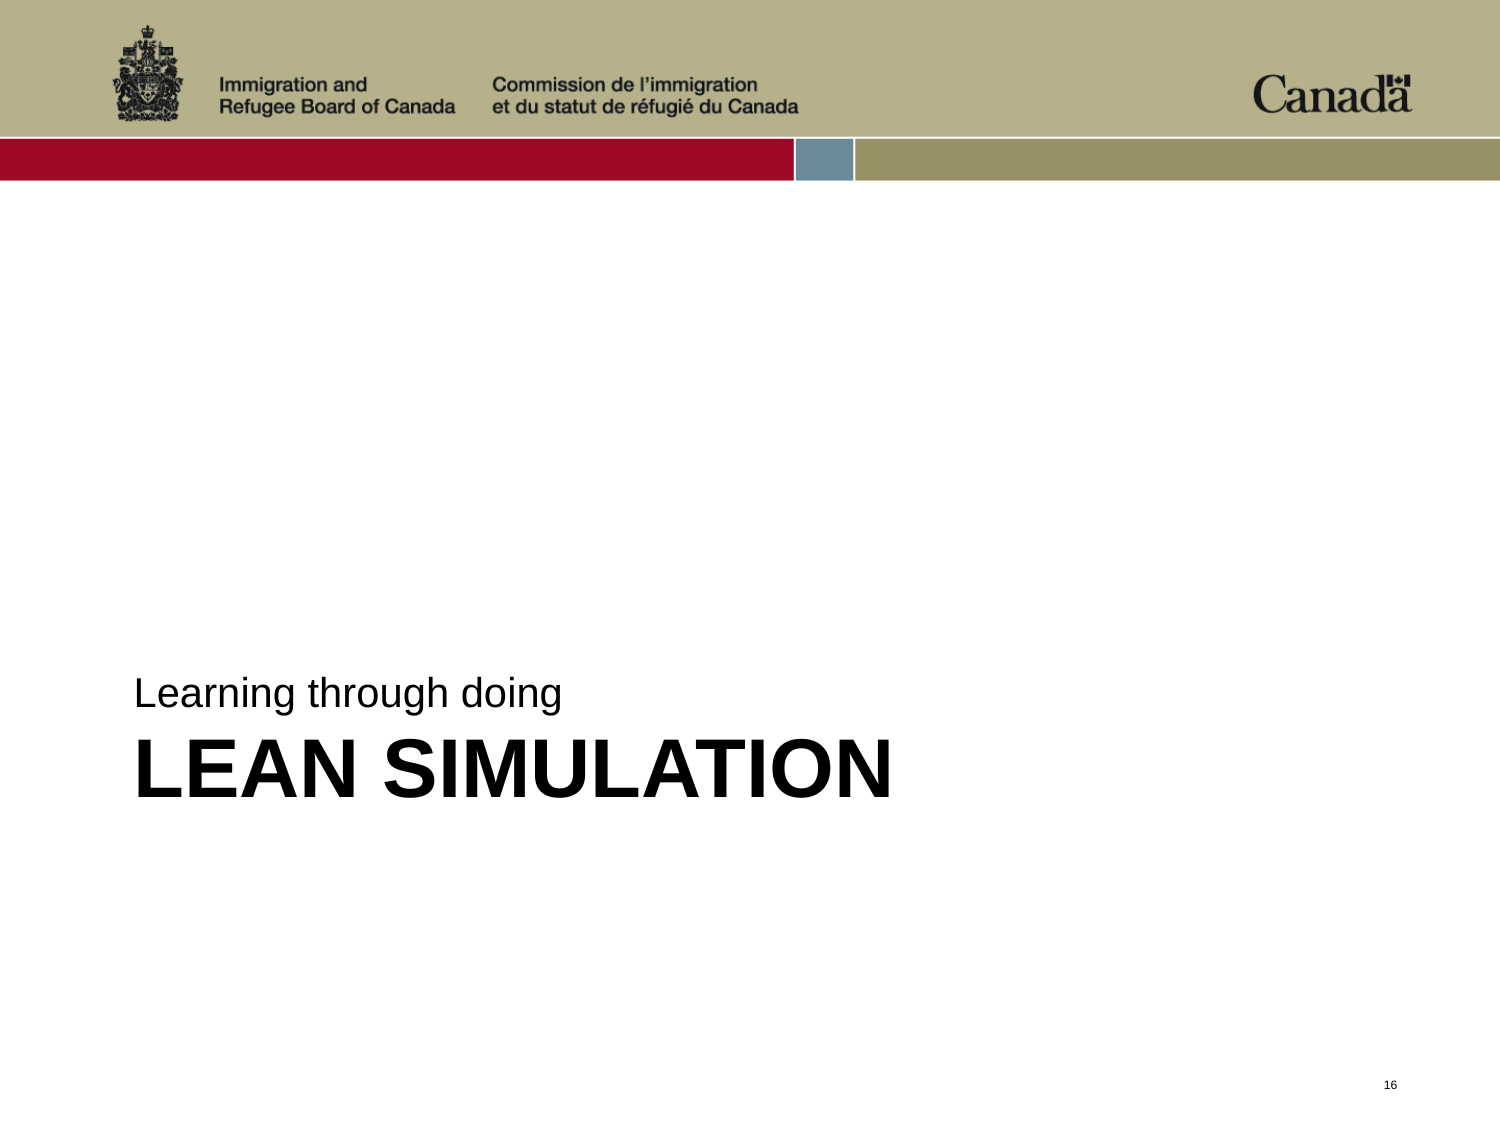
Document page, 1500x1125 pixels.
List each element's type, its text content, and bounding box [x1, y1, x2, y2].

slide_number 16 [1100, 1025, 1413, 1100]
picture [0, 0, 1500, 1125]
title Lean Simulation [118, 723, 1394, 947]
list Learning through doing [118, 476, 1394, 723]
